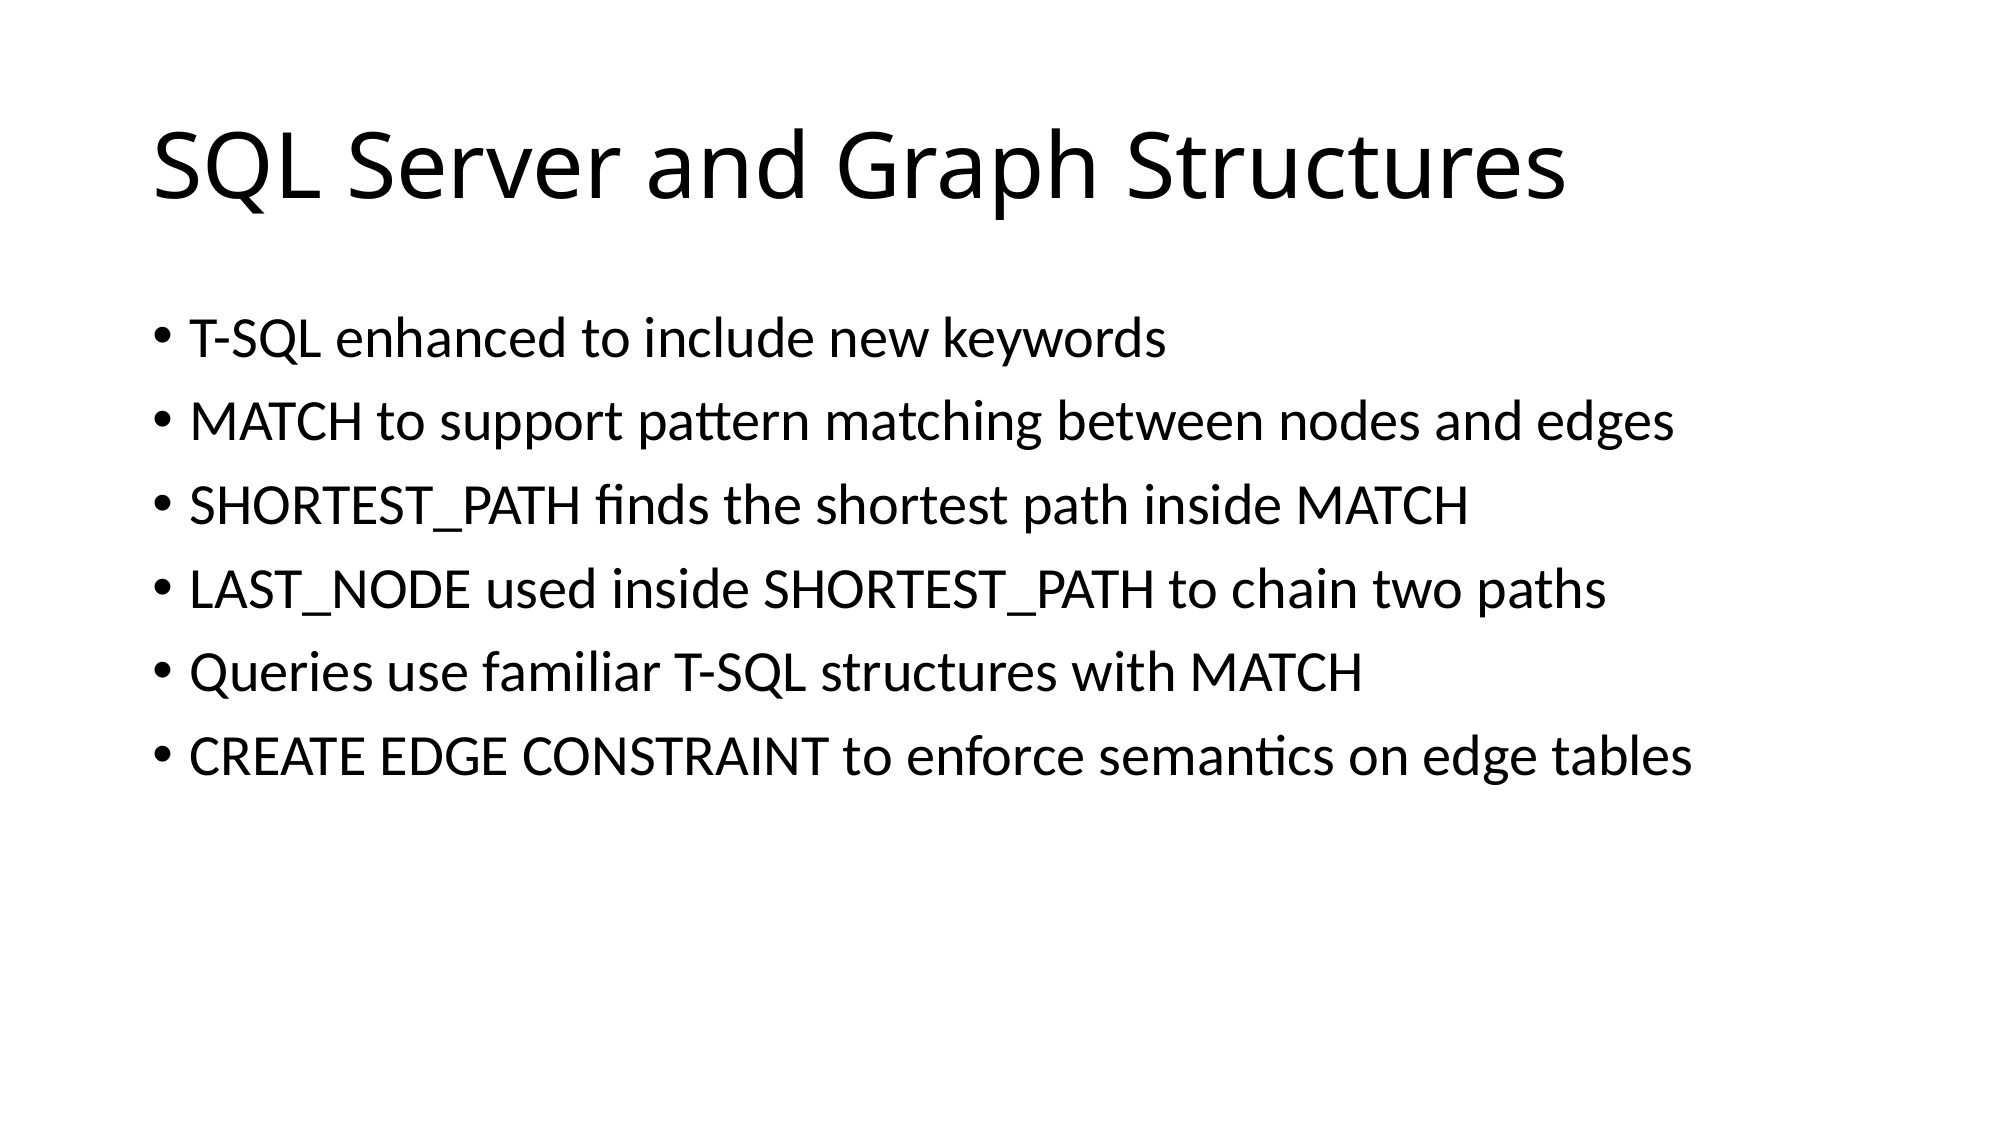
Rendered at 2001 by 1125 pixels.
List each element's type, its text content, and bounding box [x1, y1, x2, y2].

title SQL Server and Graph Structures [137, 59, 1863, 278]
list T-SQL enhanced to include new keywords MATCH to support pattern matching between nodes and edges SHORTEST_PATH finds the shortest path inside MATCH LAST_NODE used inside SHORTEST_PATH to chain two paths Queries use familiar T-SQL structures with MATCH CREATE EDGE CONSTRAINT to enforce semantics on edge tables [137, 299, 1863, 1014]
